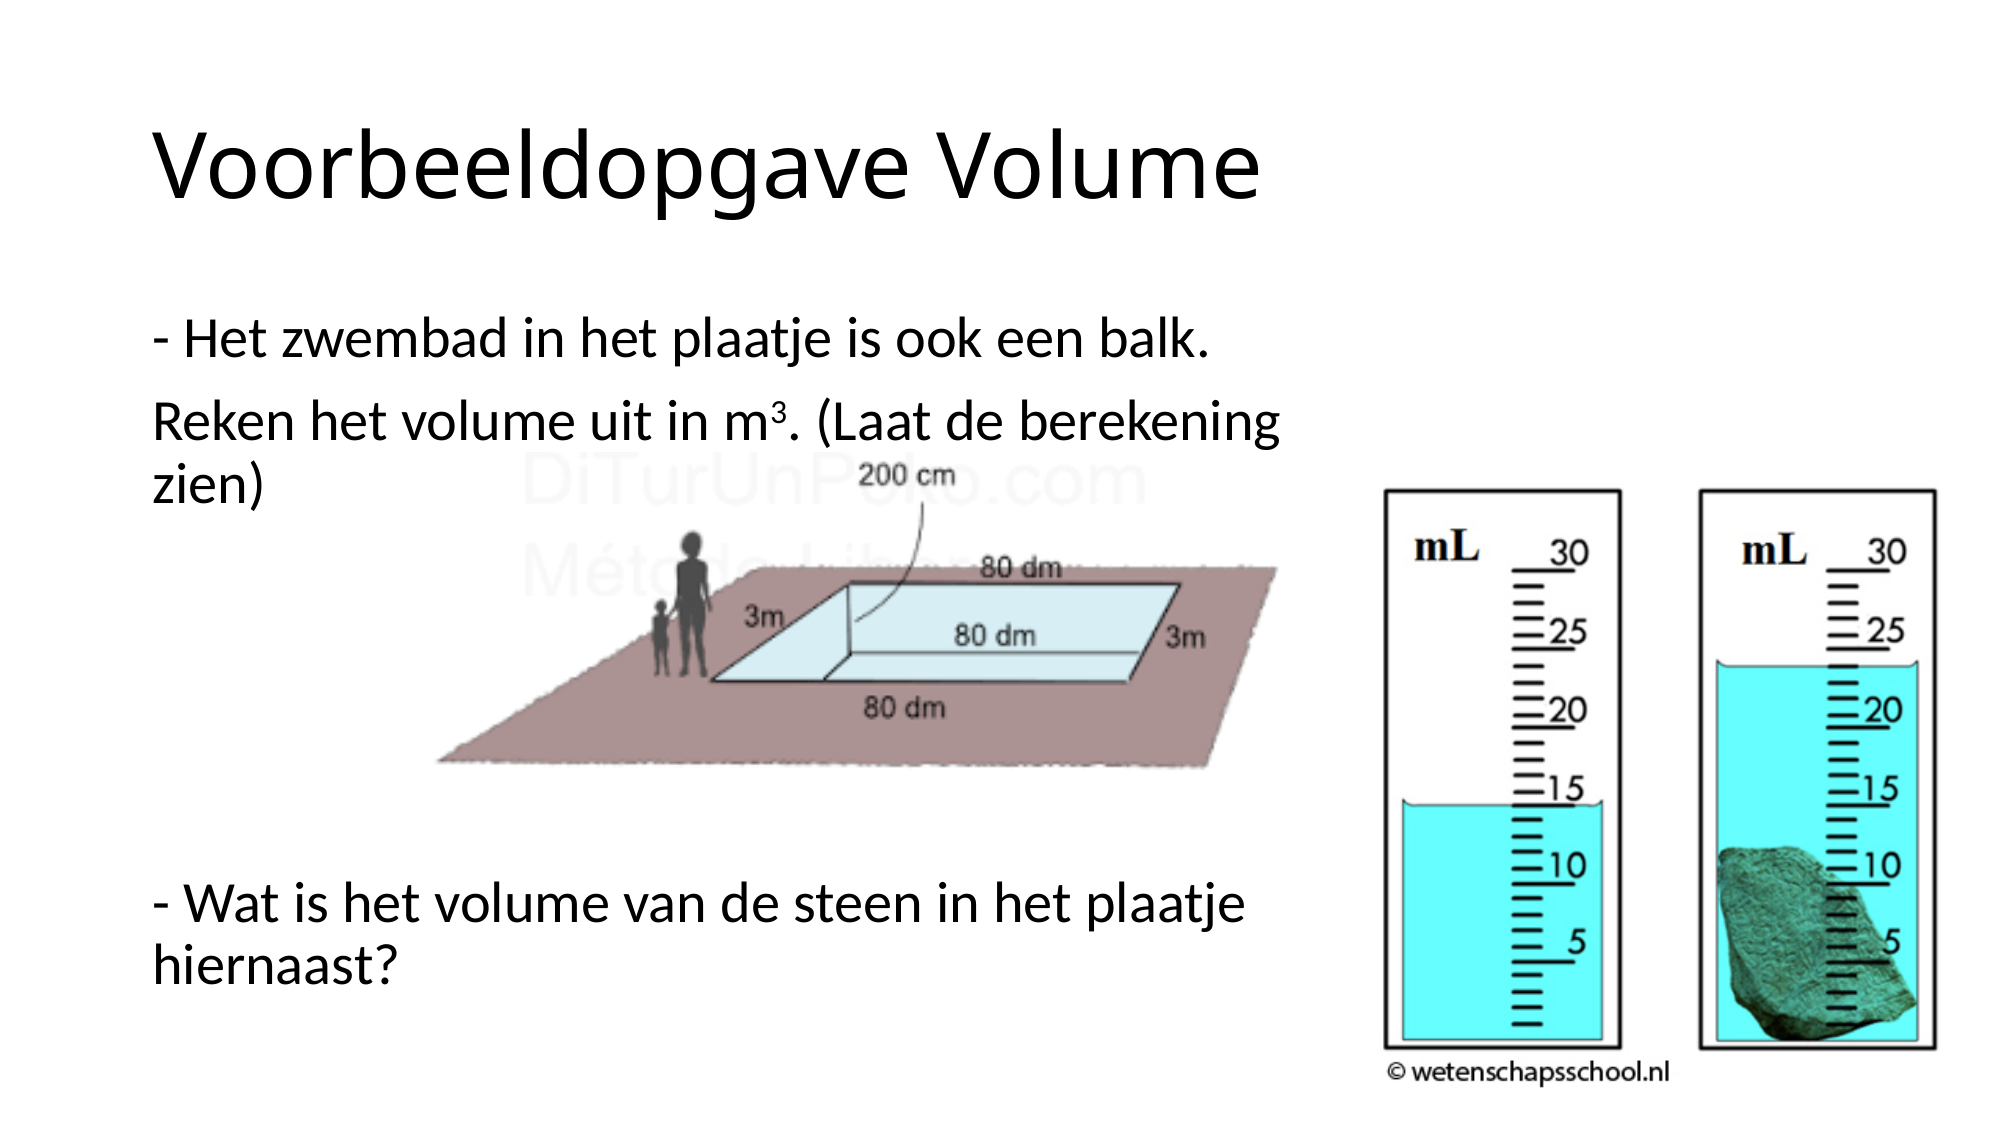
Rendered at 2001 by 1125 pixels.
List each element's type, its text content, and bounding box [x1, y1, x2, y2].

picture [1379, 482, 1940, 1089]
picture [344, 452, 1361, 786]
title Voorbeeldopgave Volume [137, 59, 1863, 278]
list - Het zwembad in het plaatje is ook een balk. Reken het volume uit in m3. (Laat de berekening zien) - Wat is het volume van de steen in het plaatje hiernaast? [137, 299, 1415, 1014]
